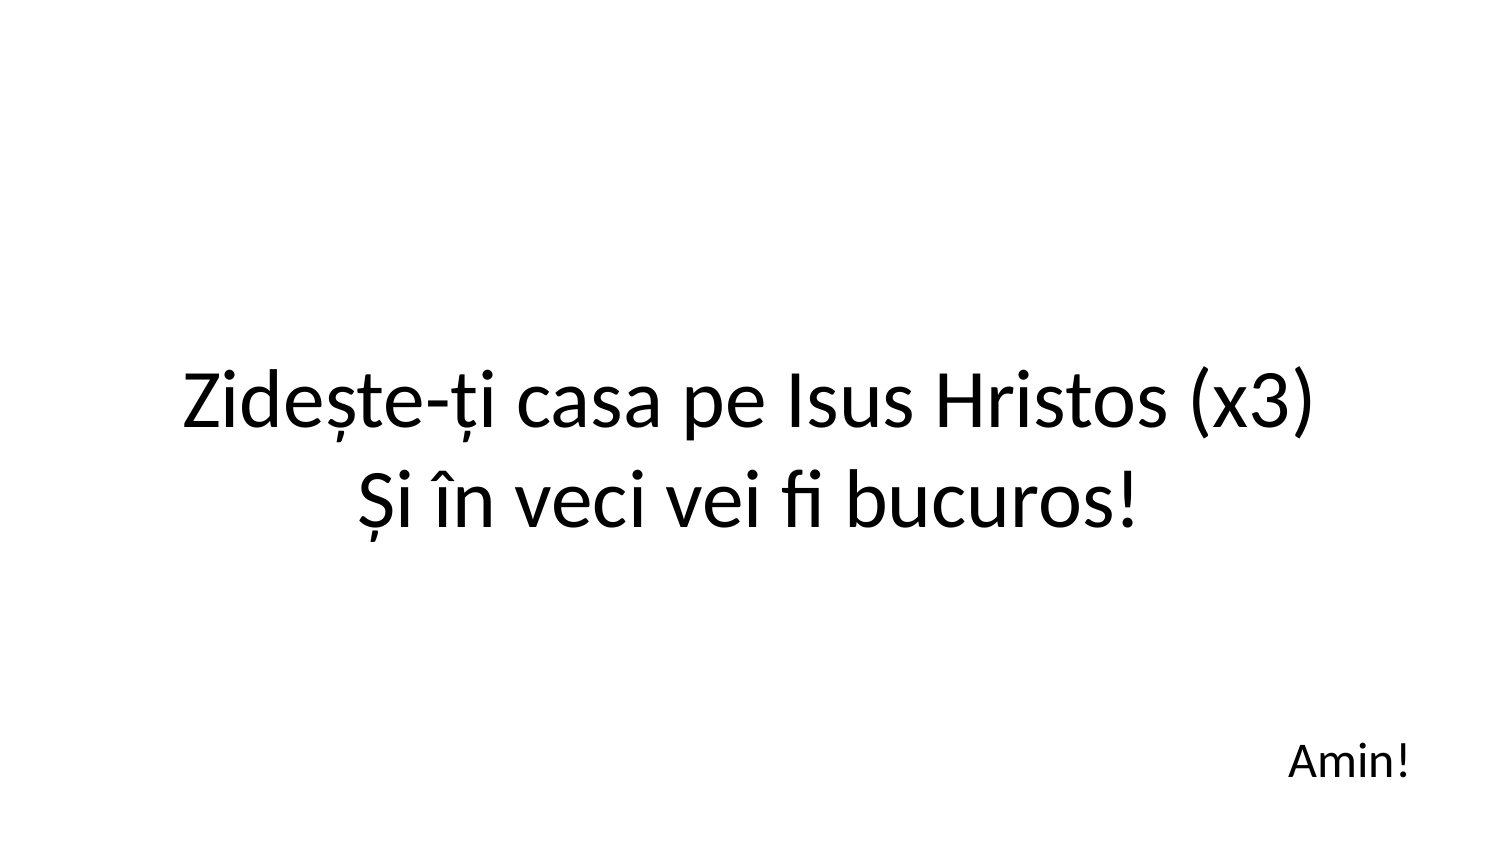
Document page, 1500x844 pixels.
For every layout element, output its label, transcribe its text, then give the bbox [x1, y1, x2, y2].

text_box Zidește-ți casa pe Isus Hristos (x3) Și în veci vei fi bucuros! [167, 292, 1333, 552]
text_box Amin! [1273, 674, 1427, 795]
